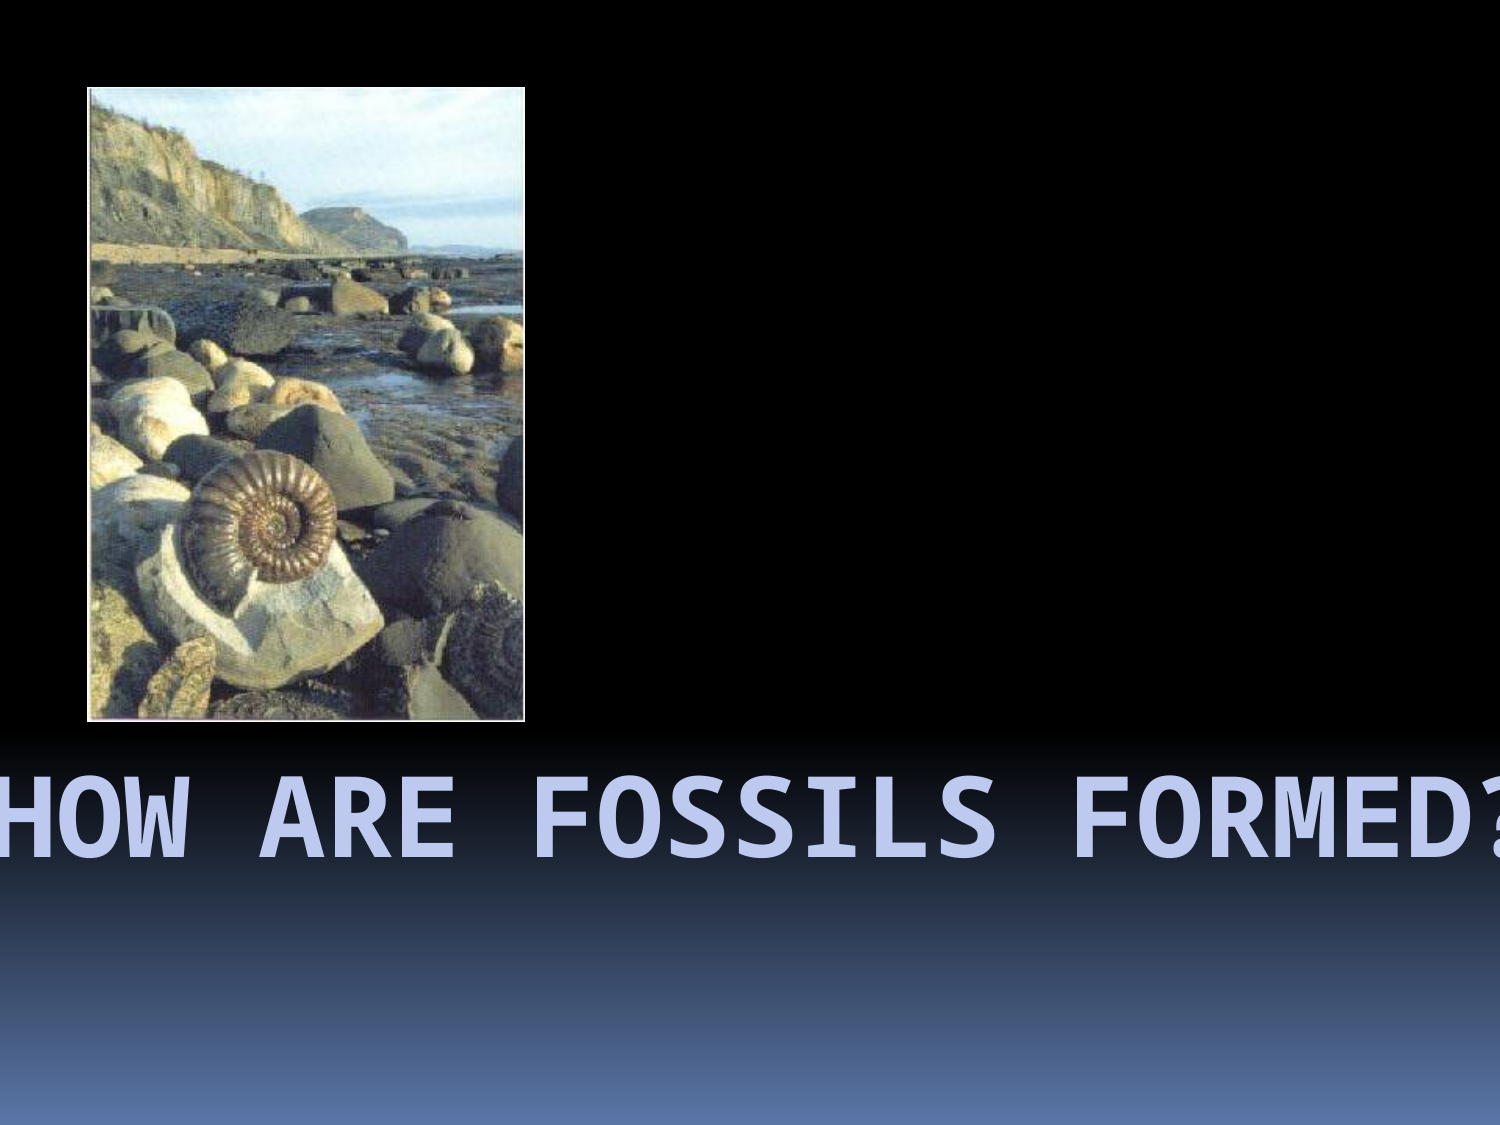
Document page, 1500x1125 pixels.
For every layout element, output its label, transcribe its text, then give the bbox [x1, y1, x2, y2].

text_box HOW ARE FOSSILS FORMED? [0, 737, 1500, 888]
picture [86, 86, 526, 723]
